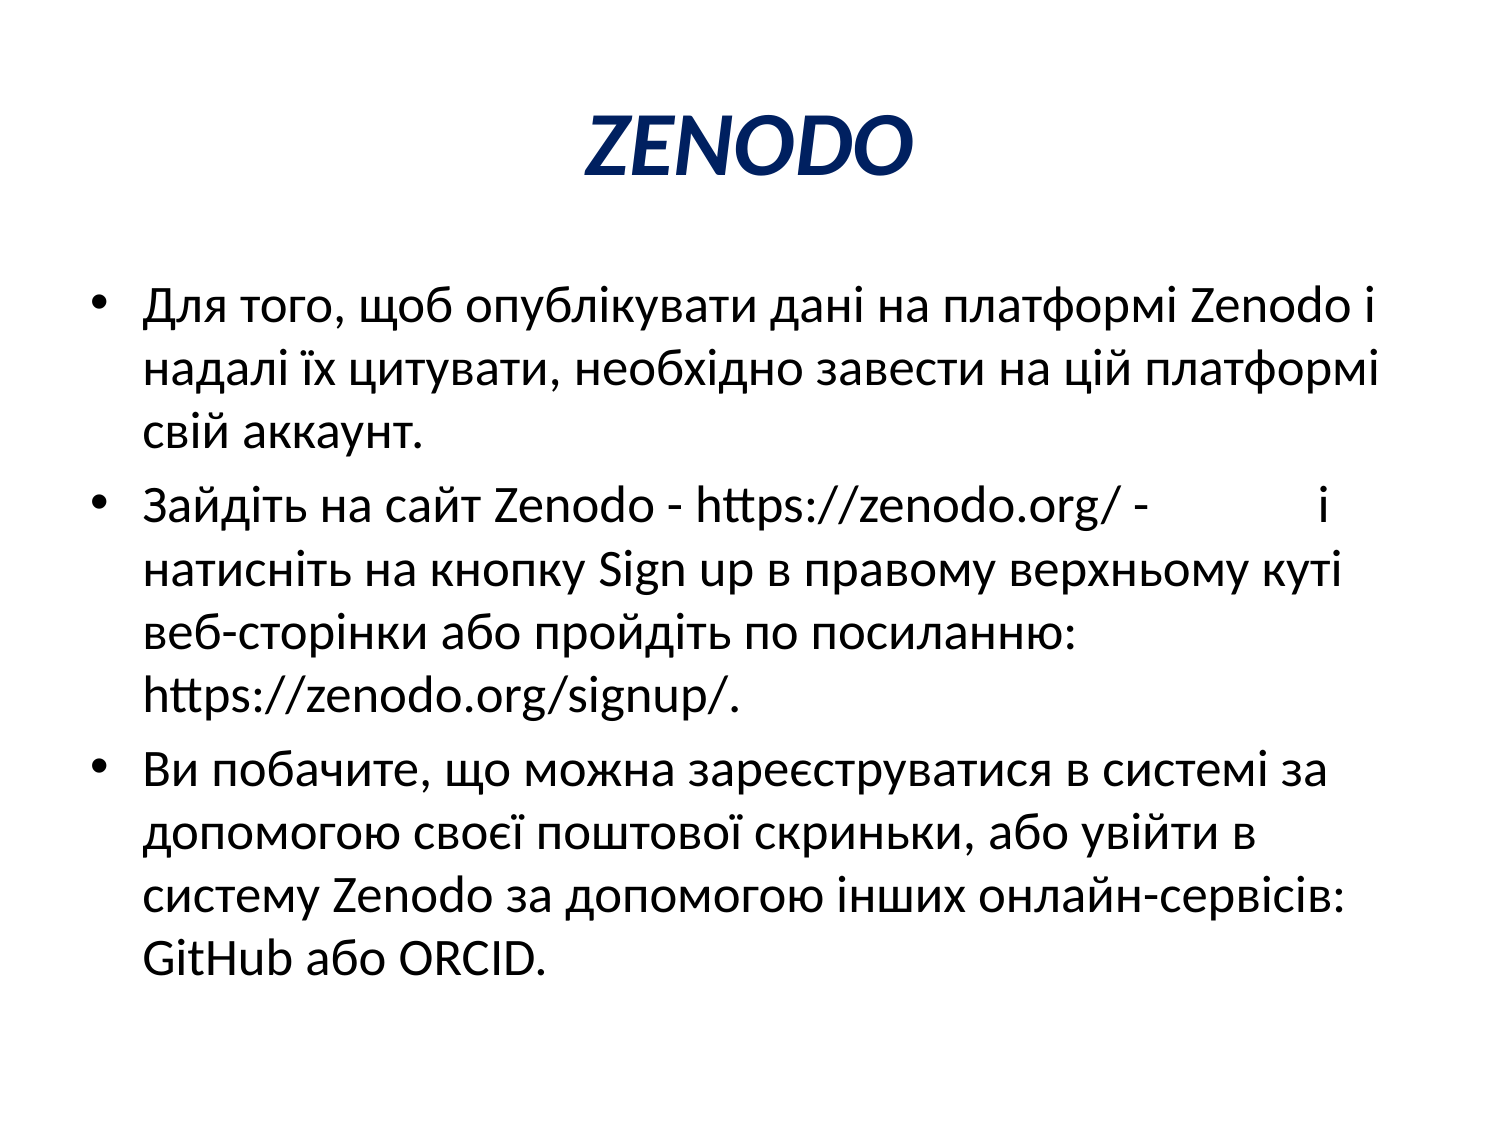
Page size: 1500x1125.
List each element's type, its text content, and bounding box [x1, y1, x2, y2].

list Для того, щоб опублікувати дані на платформі Zenodo і надалі їх цитувати, необхідно завести на цій платформі свій аккаунт. Зайдіть на сайт Zenodo - https://zenodo.org/ - і натисніть на кнопку Sign up в правому верхньому куті веб-сторінки або пройдіть по посиланню: https://zenodo.org/signup/. Ви побачите, що можна зареєструватися в системі за допомогою своєї поштової скриньки, або увійти в систему Zenodo за допомогою інших онлайн-сервісів: GitHub або ORCID. [75, 262, 1425, 1005]
title ZENODO [75, 45, 1425, 233]
